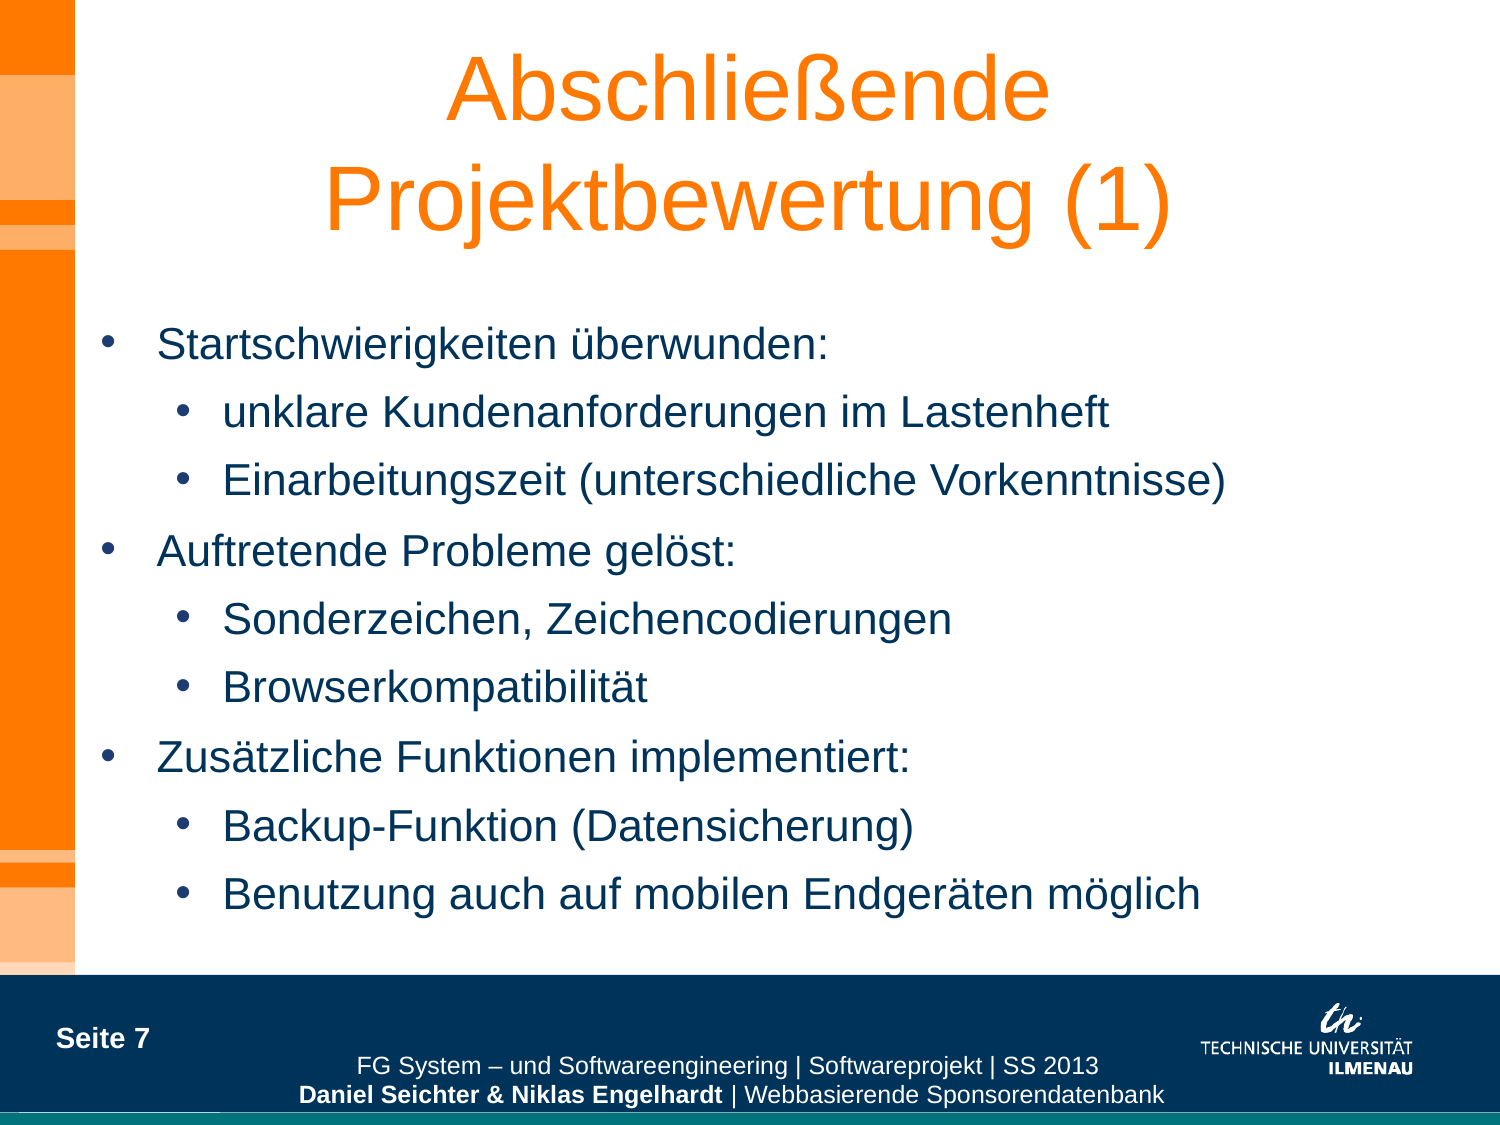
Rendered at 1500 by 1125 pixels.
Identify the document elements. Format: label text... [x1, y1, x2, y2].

picture [1200, 1003, 1413, 1075]
slide_number Seite 7 [41, 1011, 354, 1125]
footer FG System – und Softwareengineering | Softwareprojekt | SS 2013 Daniel Seichter & Niklas Engelhardt | Webbasierende Sponsorendatenbank [253, 1049, 1211, 1109]
title Abschließende Projektbewertung (1) [75, 20, 1425, 256]
list Startschwierigkeiten überwunden: unklare Kundenanforderungen im Lastenheft Einarbeitungszeit (unterschiedliche Vorkenntnisse) Auftretende Probleme gelöst: Sonderzeichen, Zeichencodierungen Browserkompatibilität Zusätzliche Funktionen implementiert: Backup-Funktion (Datensicherung) Benutzung auch auf mobilen Endgeräten möglich [100, 314, 1400, 959]
